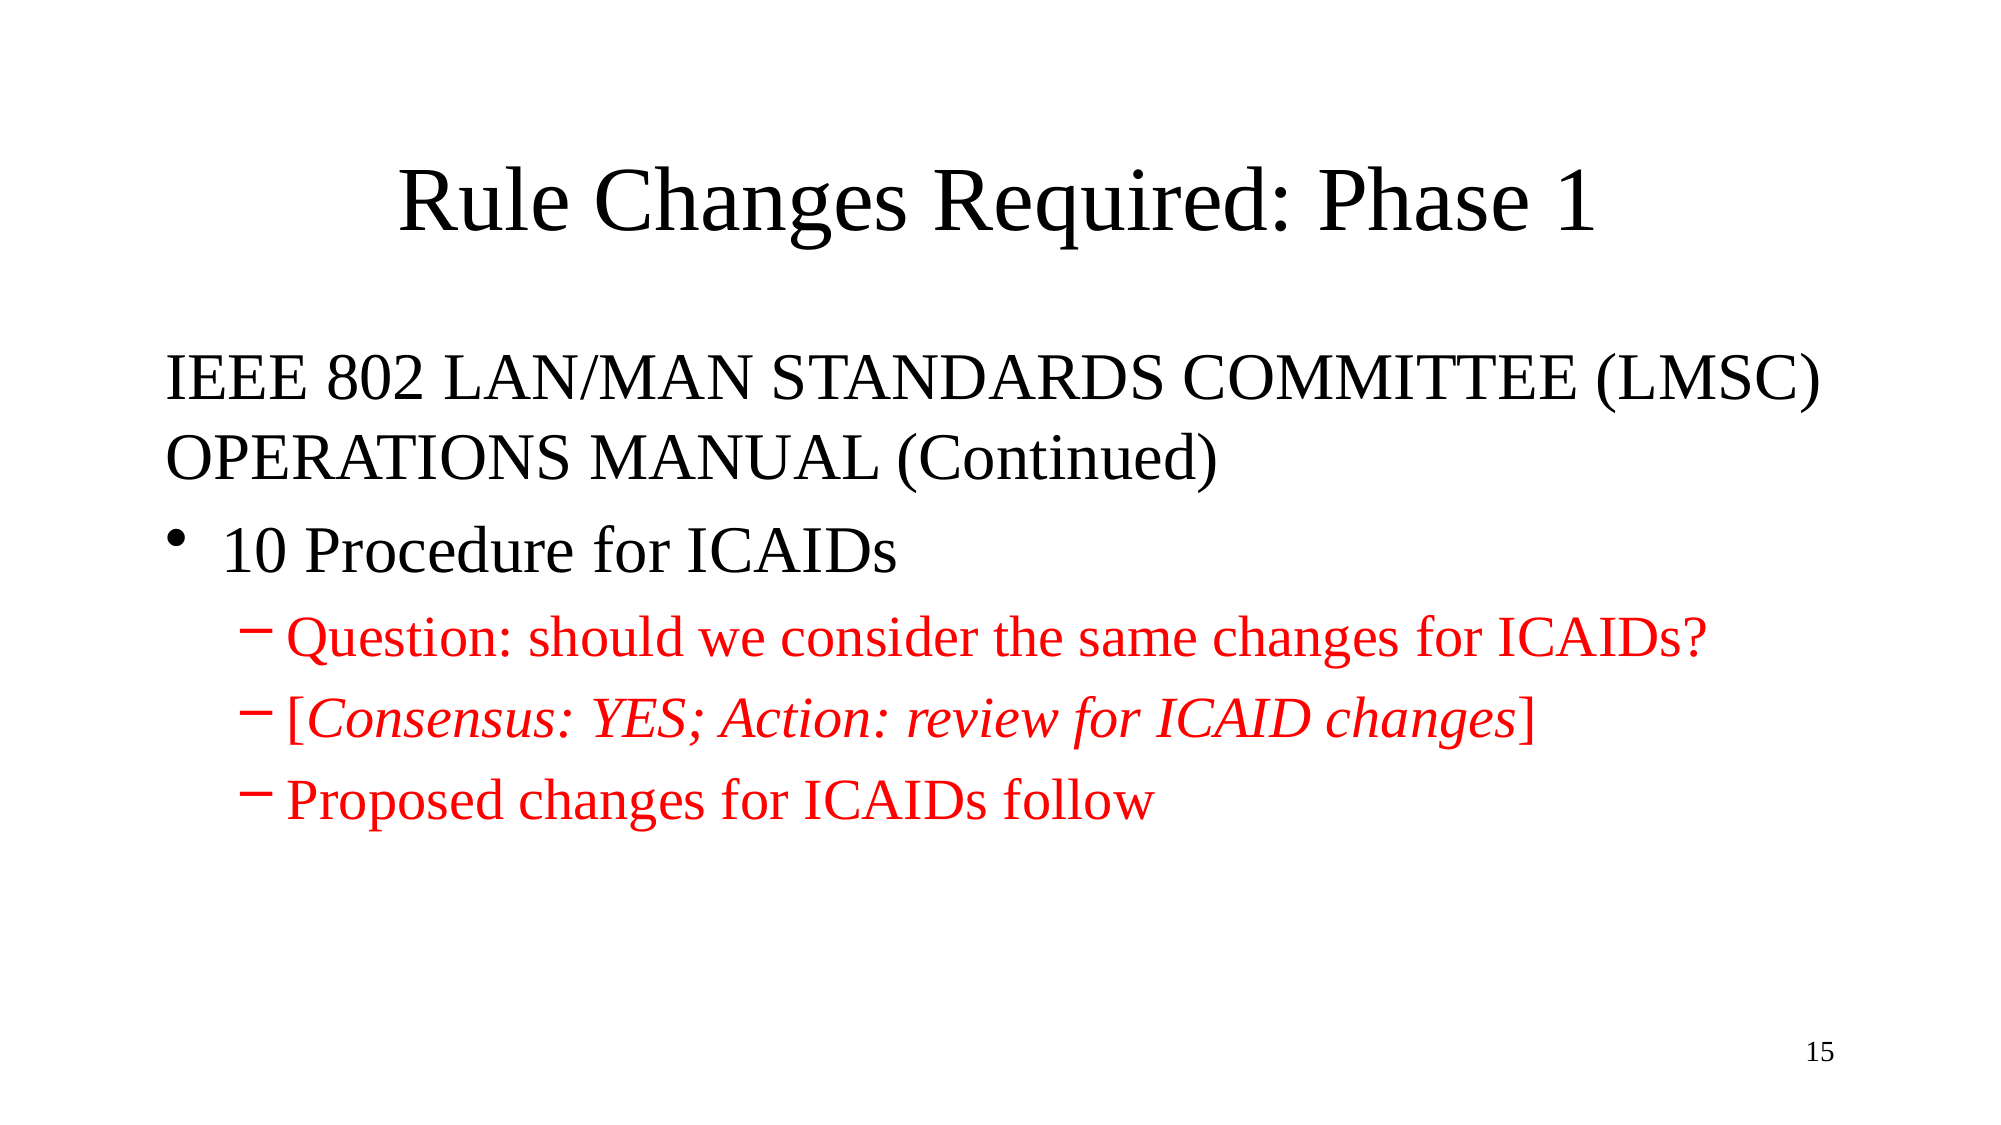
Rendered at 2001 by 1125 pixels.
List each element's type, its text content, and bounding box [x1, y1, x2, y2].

slide_number 15 [1433, 1024, 1851, 1101]
list IEEE 802 LAN/MAN STANDARDS COMMITTEE (LMSC) OPERATIONS MANUAL (Continued) 10 Procedure for ICAIDs Question: should we consider the same changes for ICAIDs? [Consensus: YES; Action: review for ICAID changes] Proposed changes for ICAIDs follow [149, 324, 1851, 1101]
title Rule Changes Required: Phase 1 [149, 99, 1851, 288]
